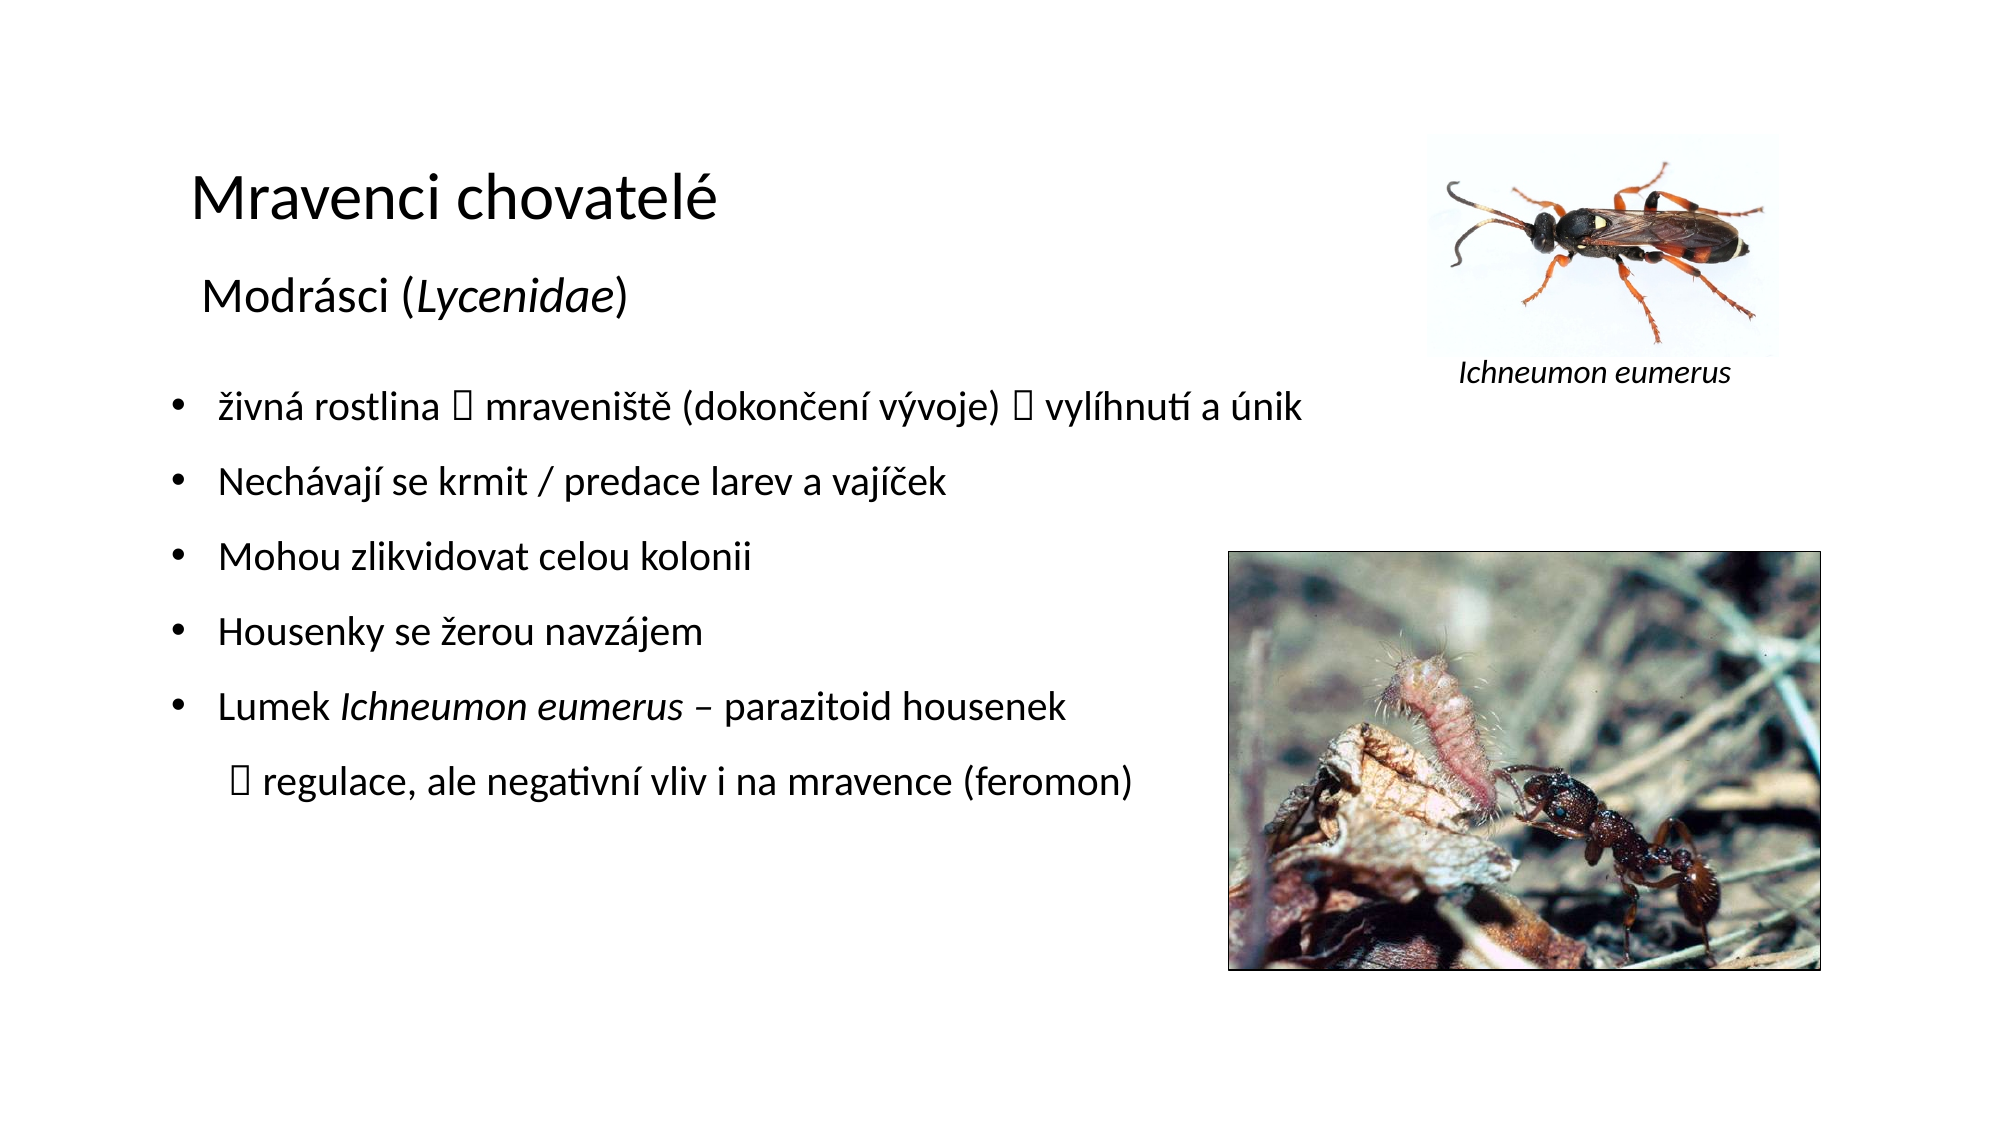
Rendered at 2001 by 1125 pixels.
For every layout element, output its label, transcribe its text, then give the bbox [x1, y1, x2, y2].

picture [1228, 551, 1821, 970]
text_box Ichneumon eumerus [1443, 342, 1820, 398]
text_box Mravenci chovatelé Modrásci (Lycenidae) [175, 105, 1025, 330]
picture [1426, 134, 1779, 358]
text_box živná rostlina  mraveniště (dokončení vývoje)  vylíhnutí a únik Nechávají se krmit / predace larev a vajíček Mohou zlikvidovat celou kolonii Housenky se žerou navzájem Lumek Ichneumon eumerus – parazitoid housenek  regulace, ale negativní vliv i na mravence (feromon) [156, 346, 1678, 887]
